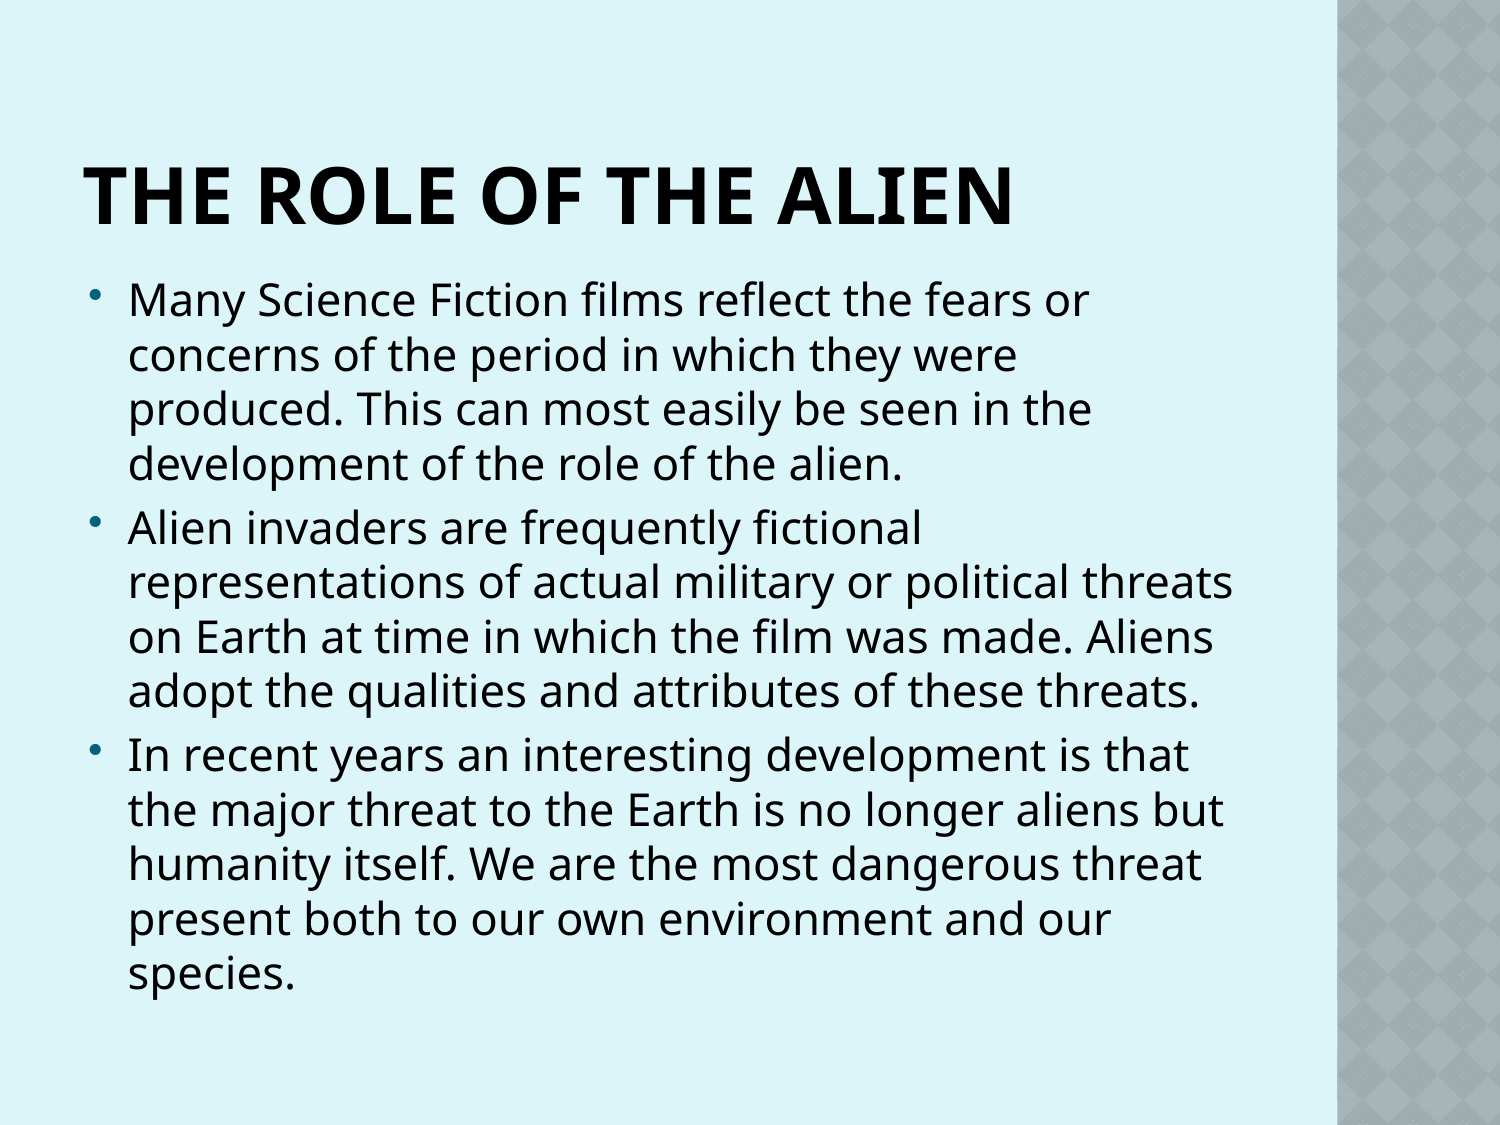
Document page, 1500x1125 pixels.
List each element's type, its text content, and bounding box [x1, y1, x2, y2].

list Many Science Fiction films reflect the fears or concerns of the period in which they were produced. This can most easily be seen in the development of the role of the alien. Alien invaders are frequently fictional representations of actual military or political threats on Earth at time in which the film was made. Aliens adopt the qualities and attributes of these threats. In recent years an interesting development is that the major threat to the Earth is no longer aliens but humanity itself. We are the most dangerous threat present both to our own environment and our species. [75, 264, 1263, 1059]
title THE ROLE OF THE ALIEN [75, 52, 1263, 240]
